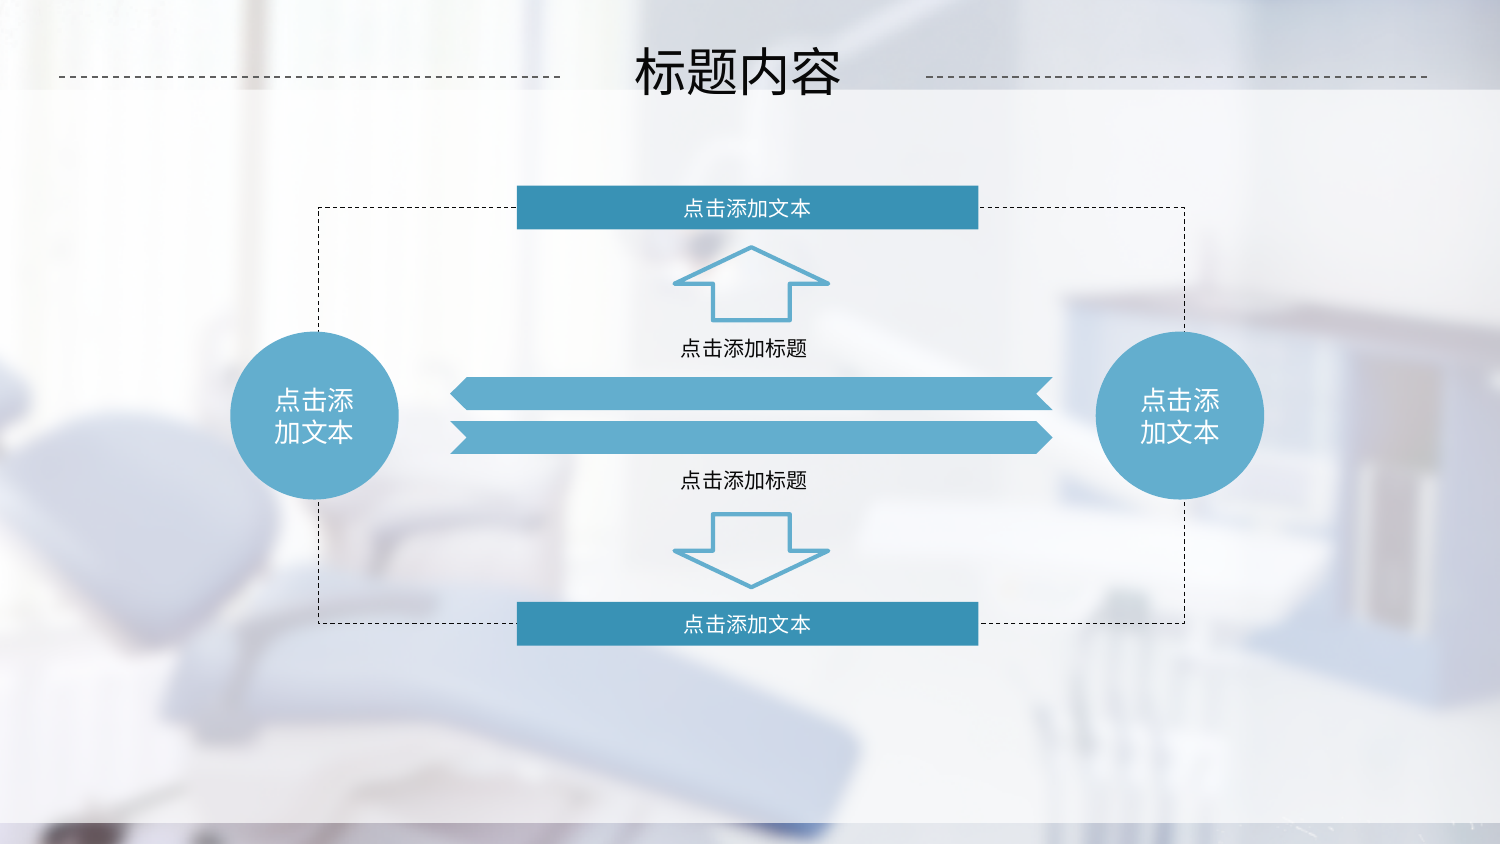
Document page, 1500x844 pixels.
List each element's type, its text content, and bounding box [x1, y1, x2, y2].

text_box [672, 512, 831, 590]
text_box 点击添加文本 [228, 329, 401, 502]
text_box [448, 418, 1055, 456]
text_box 标题内容 [608, 32, 868, 110]
picture [0, 823, 1500, 844]
text_box 点击添加文本 [515, 183, 981, 231]
text_box [317, 205, 1186, 626]
text_box [447, 375, 1055, 413]
text_box [672, 245, 831, 323]
text_box 点击添加文本 [515, 600, 981, 648]
picture [0, 0, 1500, 89]
text_box 点击添加文本 [1093, 329, 1267, 502]
text_box 点击添加标题 [671, 463, 818, 498]
text_box 点击添加标题 [671, 330, 818, 366]
